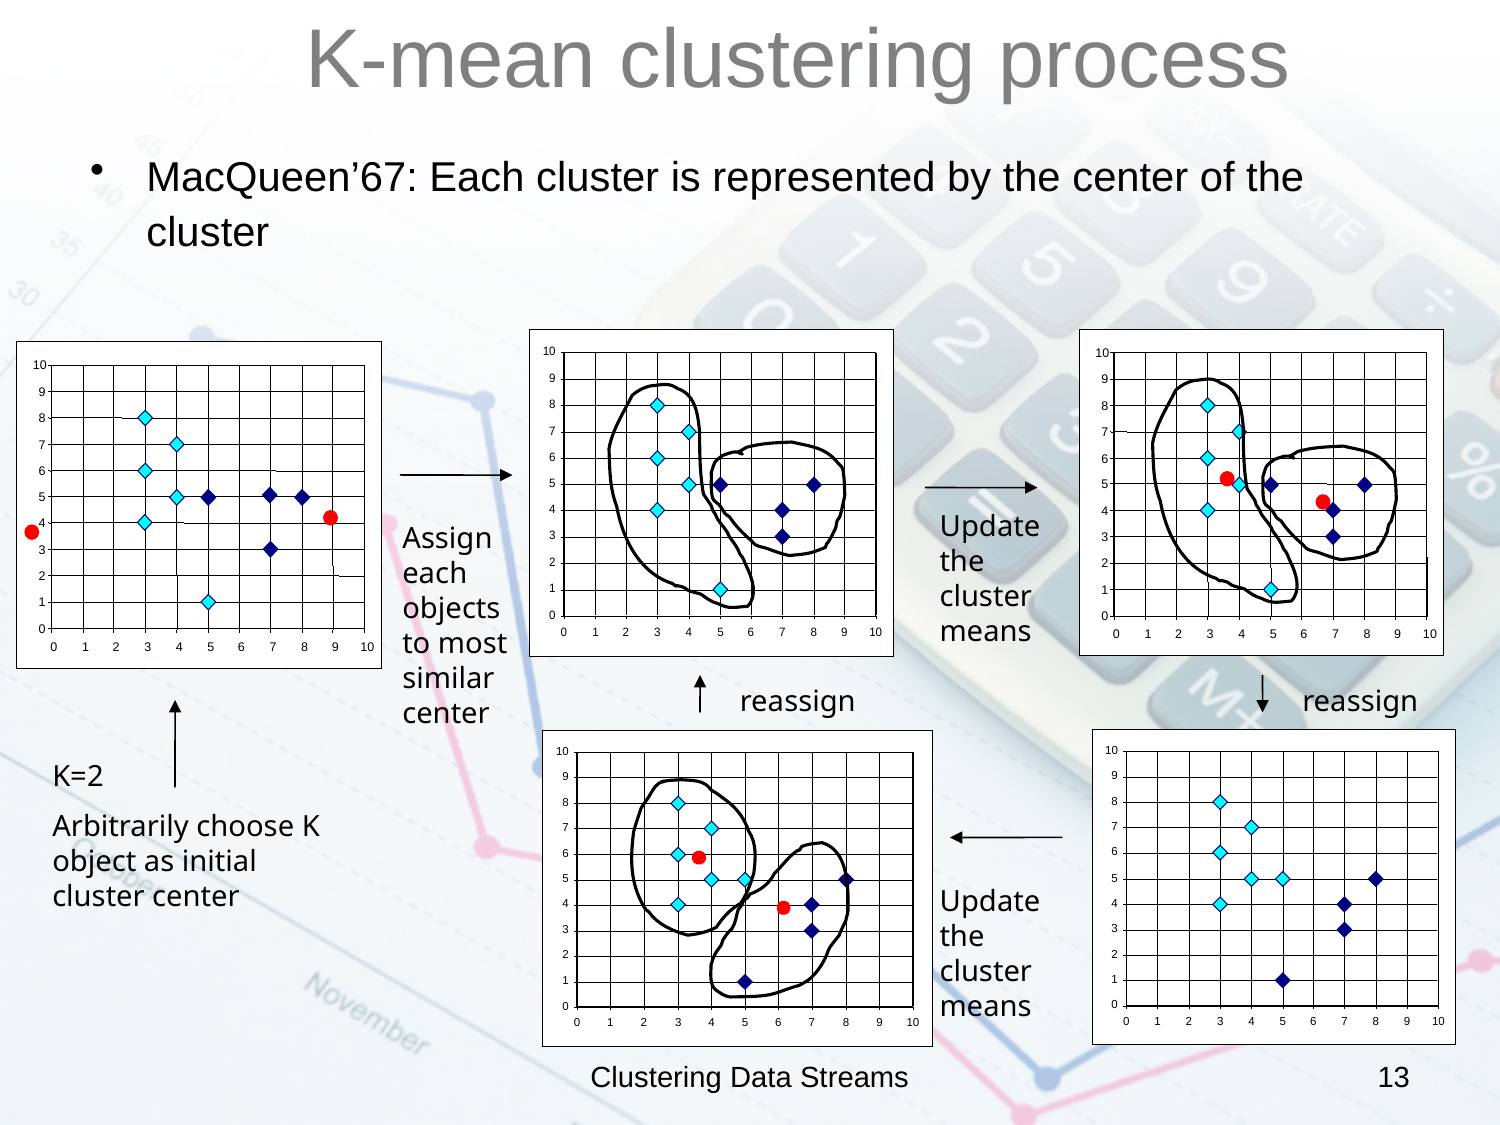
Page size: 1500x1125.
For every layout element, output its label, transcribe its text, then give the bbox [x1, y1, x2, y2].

title K-mean clustering process [122, 13, 1474, 97]
text_box [24, 525, 39, 540]
text_box [262, 487, 278, 503]
text_box [399, 468, 513, 482]
text_box [16, 341, 382, 669]
text_box [693, 675, 707, 713]
text_box [924, 481, 1038, 494]
picture [0, 0, 1500, 1125]
text_box [168, 699, 182, 788]
text_box Assign each objects to most similar center [387, 512, 525, 737]
text_box [323, 510, 338, 526]
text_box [1087, 674, 1463, 1051]
text_box [137, 514, 153, 531]
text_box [536, 724, 939, 1052]
text_box reassign [724, 674, 888, 723]
text_box K=2 Arbitrarily choose K object as initial cluster center [37, 750, 350, 920]
text_box [949, 831, 1063, 844]
footer Clustering Data Streams [454, 1051, 1046, 1103]
text_box Update the cluster means [924, 499, 1063, 655]
slide_number 13 [1074, 1051, 1426, 1103]
list MacQueen’67: Each cluster is represented by the center of the cluster [74, 136, 1451, 988]
text_box Update the cluster means [943, 874, 1063, 1030]
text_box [524, 324, 901, 663]
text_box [1078, 329, 1444, 657]
